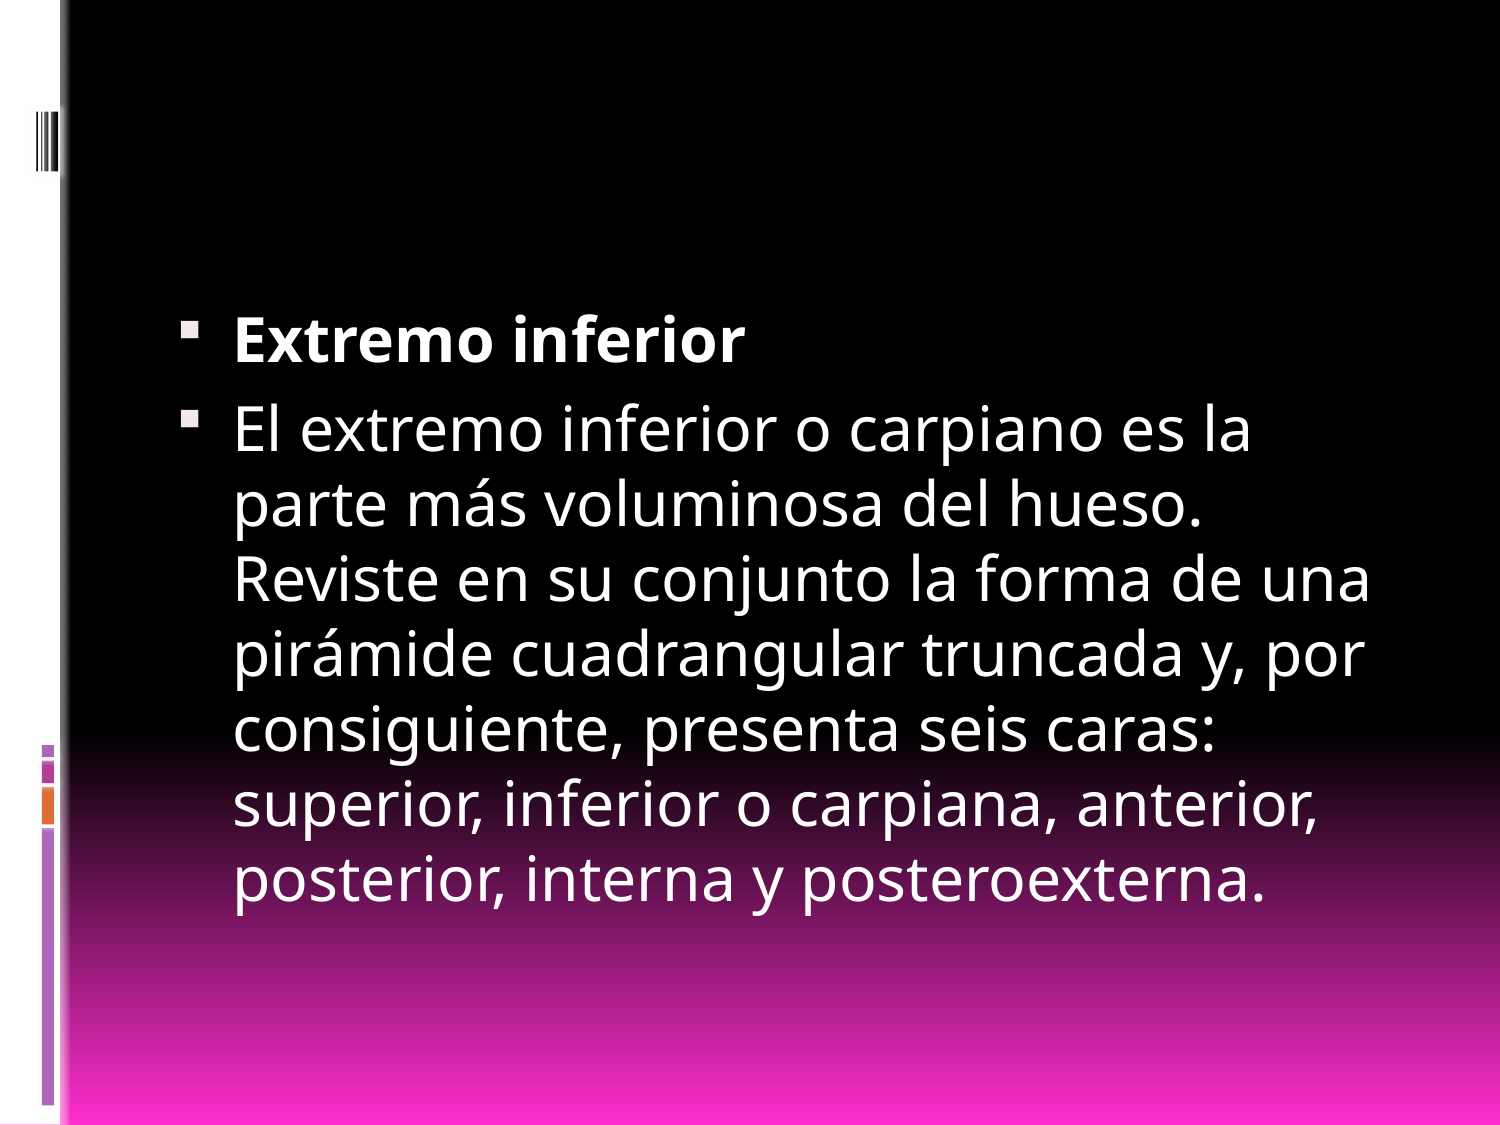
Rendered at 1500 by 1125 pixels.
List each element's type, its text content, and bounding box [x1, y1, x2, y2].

list Extremo inferior El extremo inferior o carpiano es la parte más voluminosa del hueso. Reviste en su conjunto la forma de una pirámide cuadrangular truncada y, por consiguiente, presenta seis caras: superior, inferior o carpiana, anterior, posterior, interna y posteroexterna. [150, 292, 1425, 1043]
